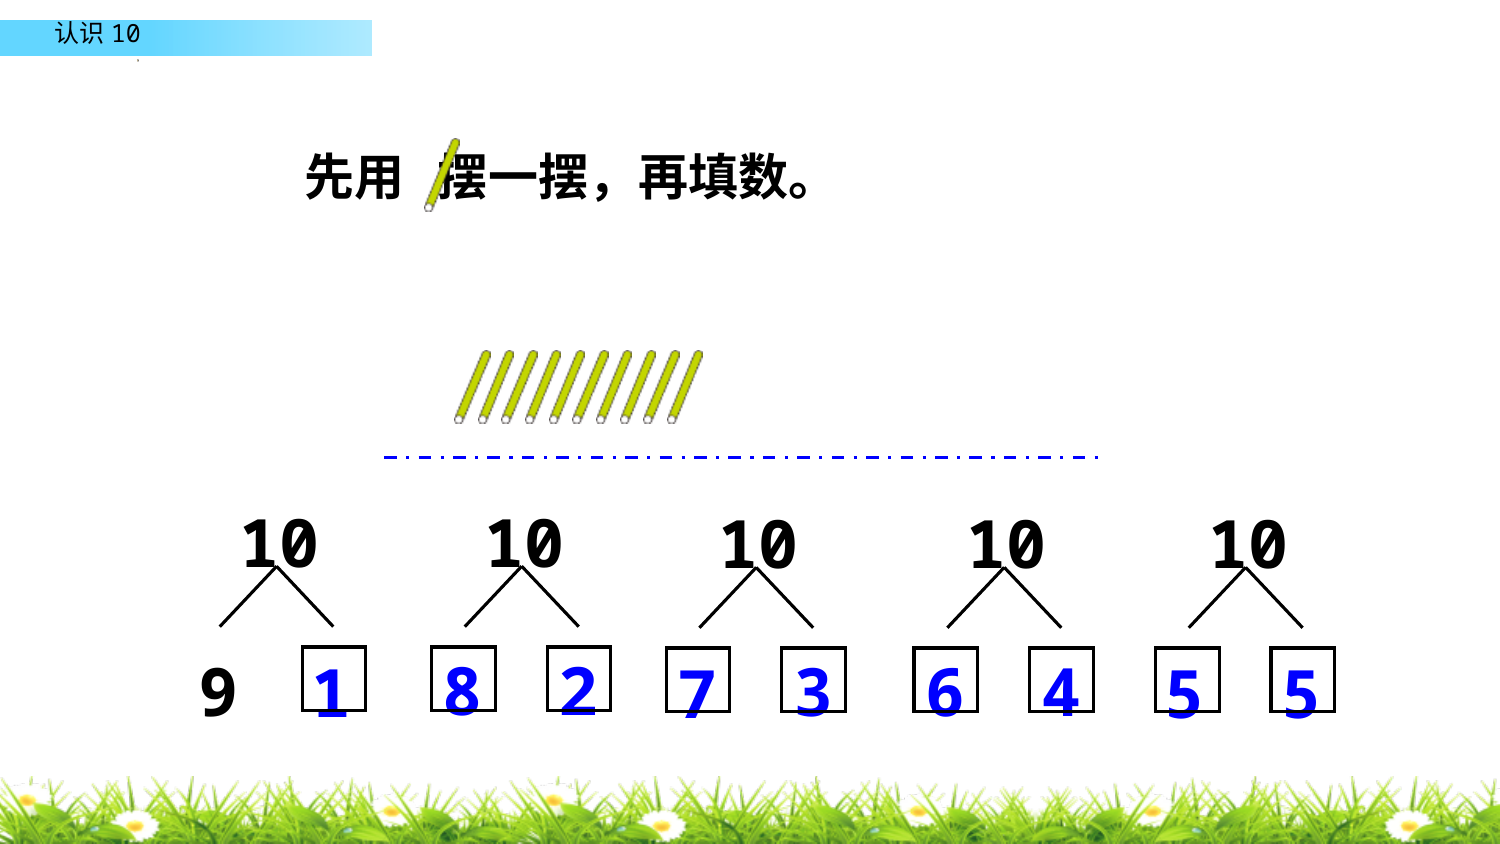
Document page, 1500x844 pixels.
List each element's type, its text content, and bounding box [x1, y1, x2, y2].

picture [454, 350, 703, 425]
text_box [913, 469, 1094, 713]
text_box 7 [658, 620, 737, 740]
text_box 8 [422, 617, 502, 737]
text_box 2 [538, 617, 618, 737]
picture [0, 776, 1500, 844]
text_box 3 [774, 618, 854, 738]
text_box 4 [1022, 618, 1101, 738]
text_box 5 [1261, 620, 1341, 740]
text_box 6 [906, 618, 986, 738]
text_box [1155, 469, 1336, 713]
text_box 5 [1145, 620, 1224, 740]
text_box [665, 469, 846, 713]
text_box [289, 138, 1034, 215]
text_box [171, 468, 367, 740]
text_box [431, 468, 612, 711]
